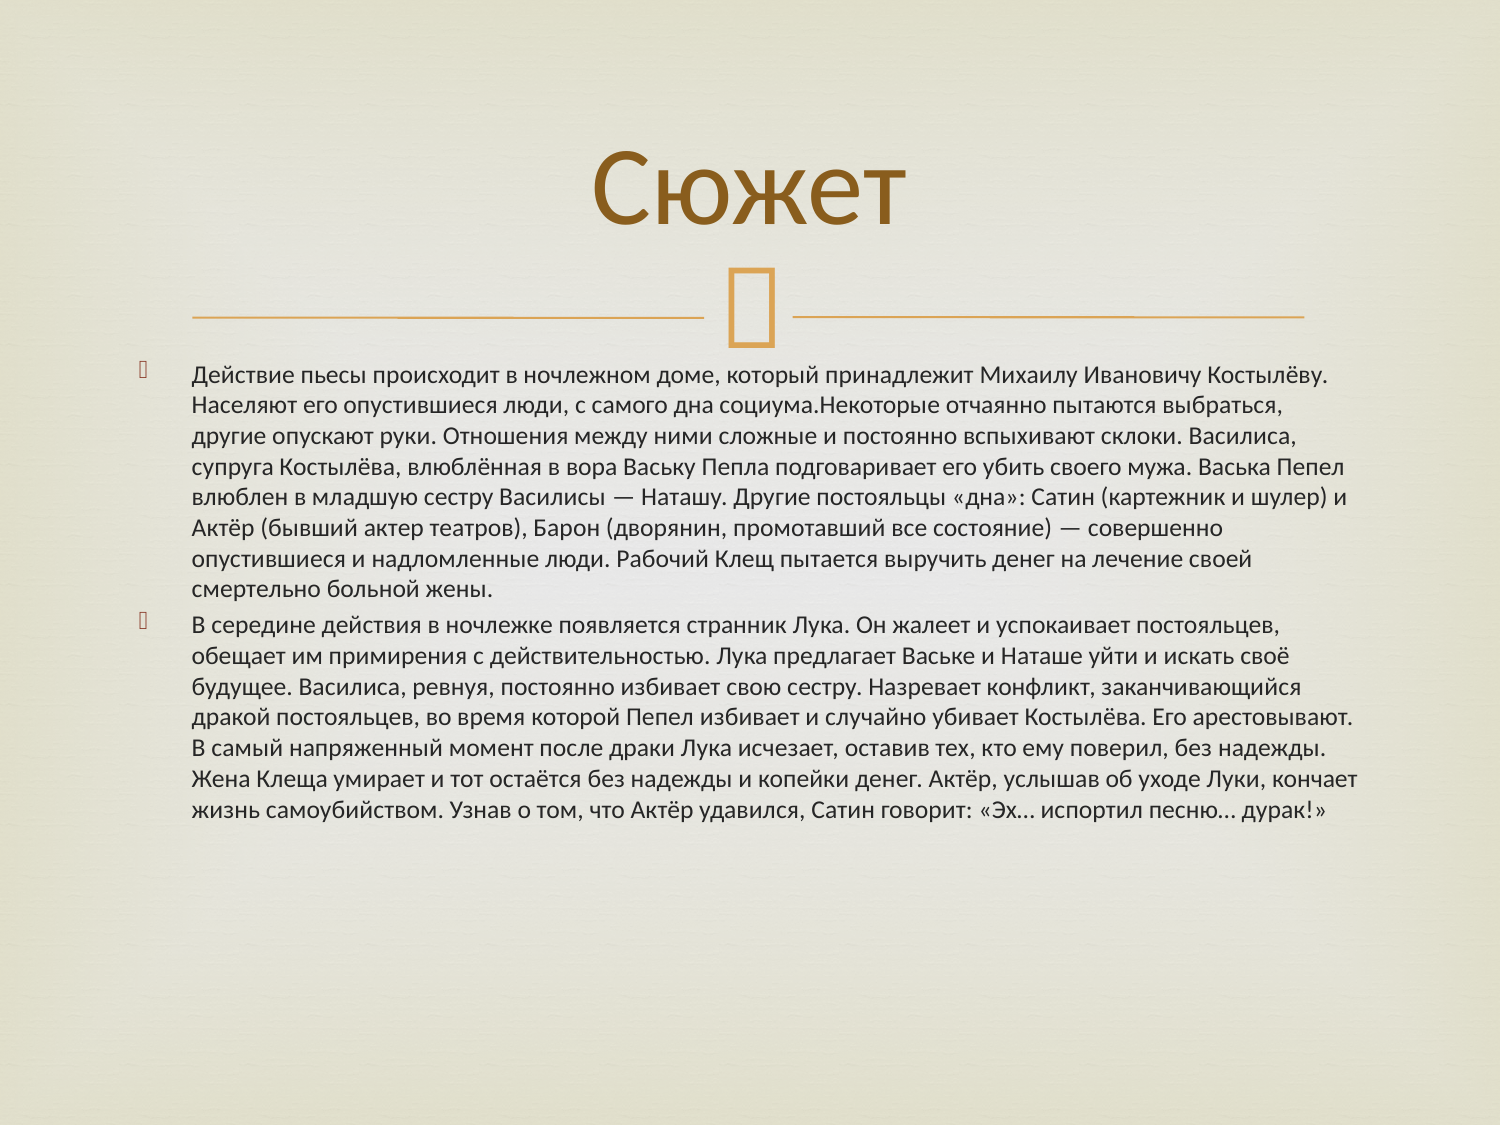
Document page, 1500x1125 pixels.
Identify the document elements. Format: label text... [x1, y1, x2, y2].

list Действие пьесы происходит в ночлежном доме, который принадлежит Михаилу Ивановичу Костылёву. Населяют его опустившиеся люди, с самого дна социума.Некоторые отчаянно пытаются выбраться, другие опускают руки. Отношения между ними сложные и постоянно вспыхивают склоки. Василиса, супруга Костылёва, влюблённая в вора Ваську Пепла подговаривает его убить своего мужа. Васька Пепел влюблен в младшую сестру Василисы — Наташу. Другие постояльцы «дна»: Сатин (картежник и шулер) и Актёр (бывший актер театров), Барон (дворянин, промотавший все состояние) — совершенно опустившиеся и надломленные люди. Рабочий Клещ пытается выручить денег на лечение своей смертельно больной жены. В середине действия в ночлежке появляется странник Лука. Он жалеет и успокаивает постояльцев, обещает им примирения с действительностью. Лука предлагает Ваське и Наташе уйти и искать своё будущее. Василиса, ревнуя, постоянно избивает свою сестру. Назревает конфликт, заканчивающийся дракой постояльцев, во время которой Пепел избивает и случайно убивает Костылёва. Его арестовывают. В самый напряженный момент после драки Лука исчезает, оставив тех, кто ему поверил, без надежды. Жена Клеща умирает и тот остаётся без надежды и копейки денег. Актёр, услышав об уходе Луки, кончает жизнь самоубийством. Узнав о том, что Актёр удавился, Сатин говорит: «Эх… испортил песню… дурак!» [123, 349, 1376, 850]
title Сюжет [112, 93, 1386, 267]
